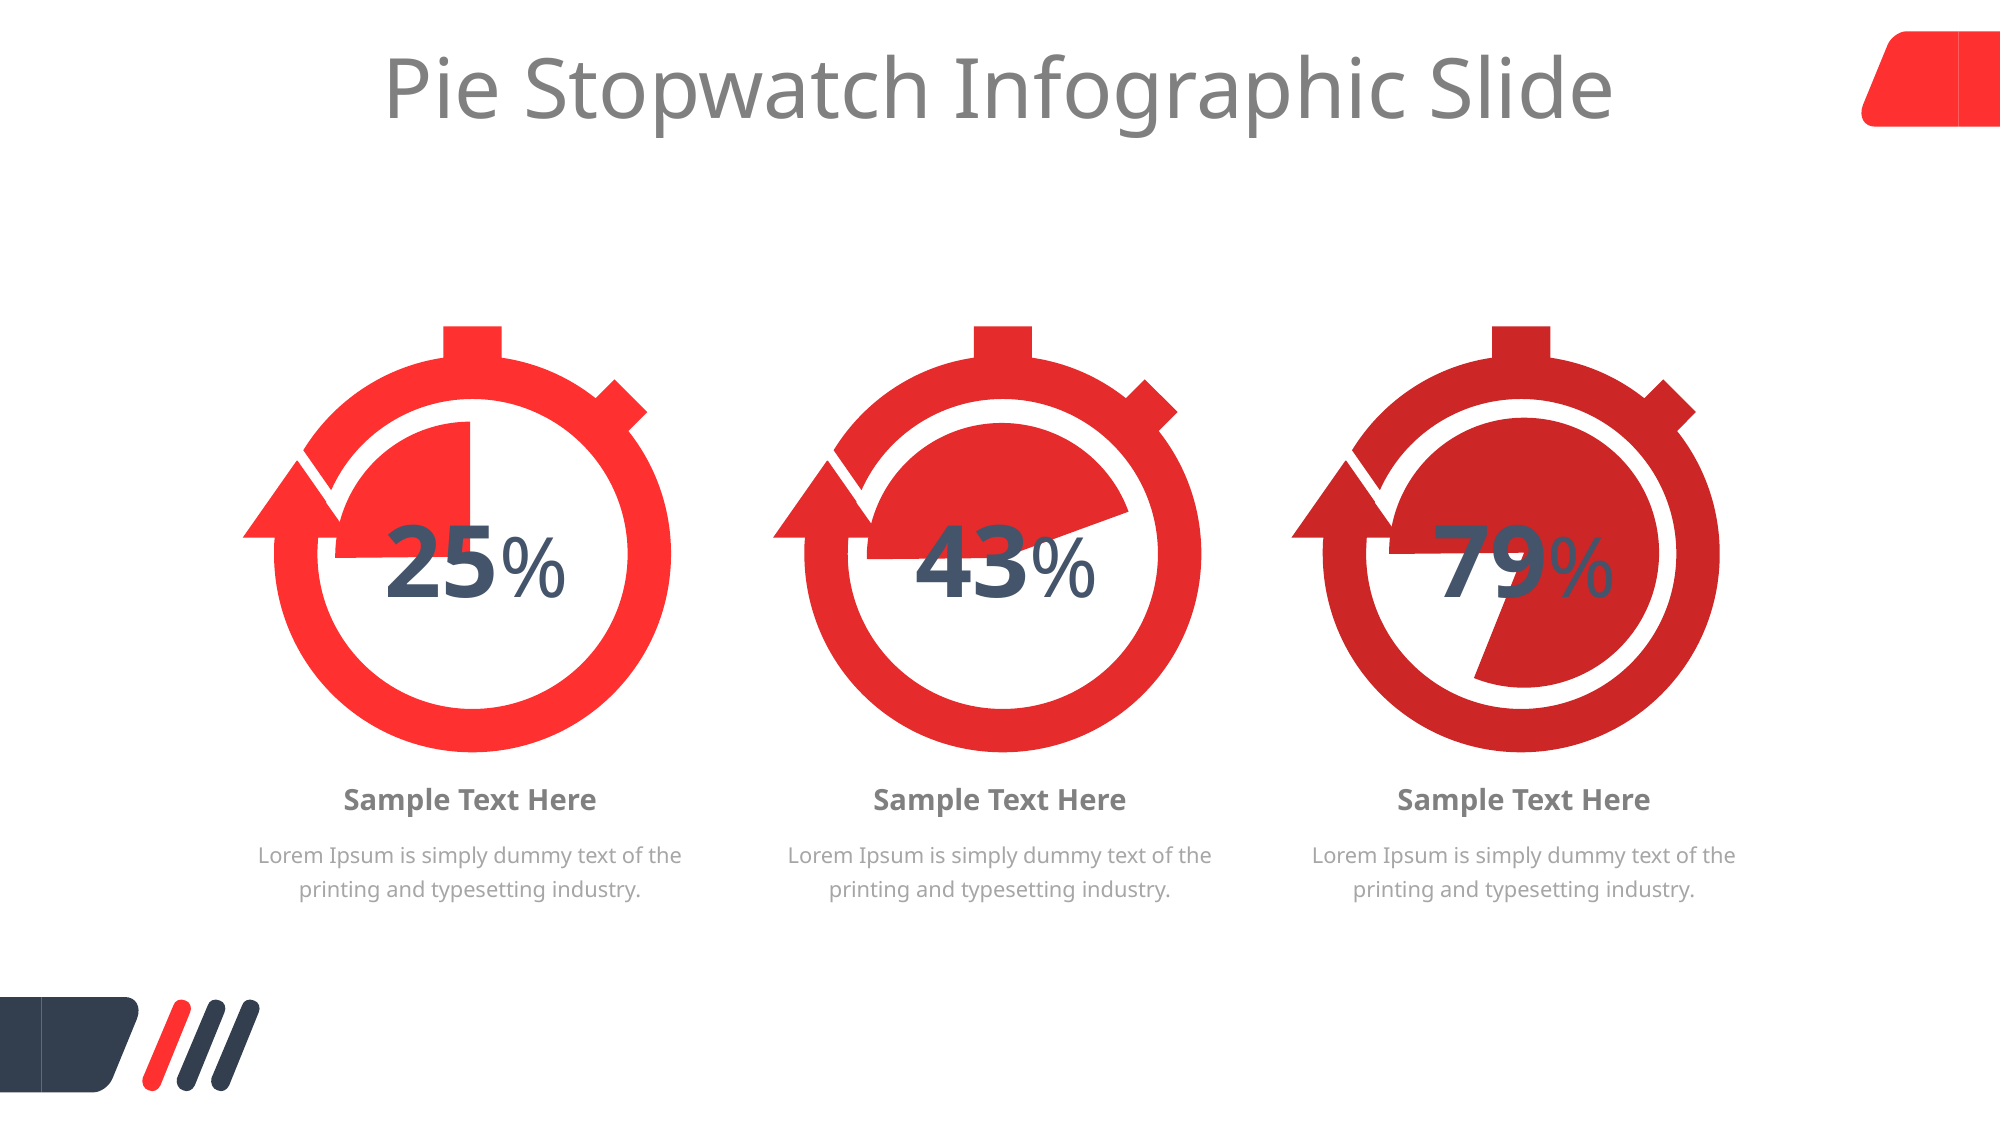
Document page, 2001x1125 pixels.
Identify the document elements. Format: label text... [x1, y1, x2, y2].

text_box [1291, 326, 1720, 753]
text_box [242, 326, 672, 753]
text_box Lorem Ipsum is simply dummy text of the printing and typesetting industry. [256, 833, 685, 902]
text_box Sample Text Here [328, 773, 612, 824]
text_box Sample Text Here [858, 773, 1142, 824]
text_box Lorem Ipsum is simply dummy text of the printing and typesetting industry. [786, 833, 1214, 902]
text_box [772, 326, 1202, 753]
text_box Lorem Ipsum is simply dummy text of the printing and typesetting industry. [1310, 833, 1739, 902]
text_box Pie Stopwatch Infographic Slide [368, 28, 1632, 143]
text_box Sample Text Here [1382, 773, 1666, 824]
